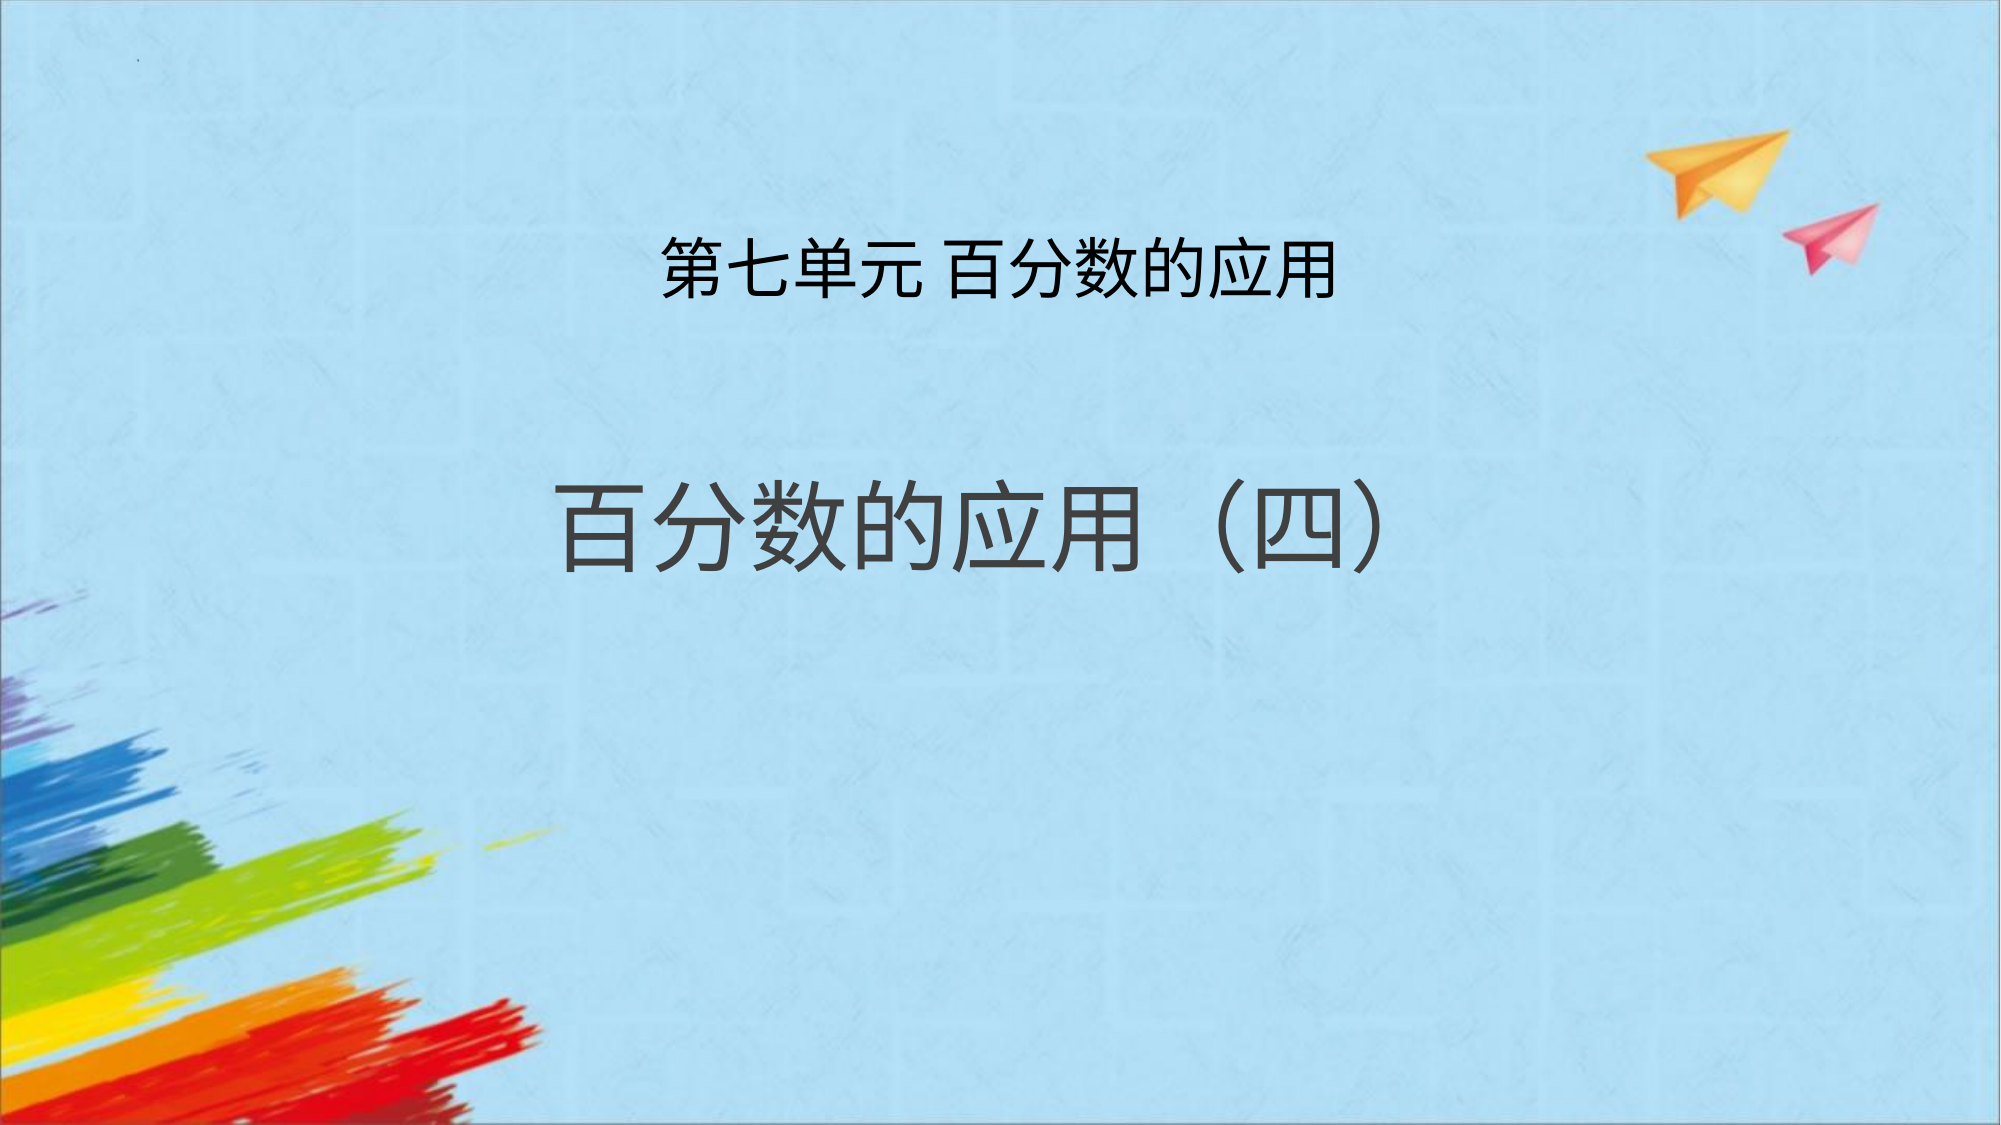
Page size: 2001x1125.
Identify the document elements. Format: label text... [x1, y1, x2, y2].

subtitle 百分数的应用（四） [0, 457, 2000, 626]
title 第七单元 百分数的应用 [0, 143, 2000, 390]
picture [0, 0, 2001, 1125]
